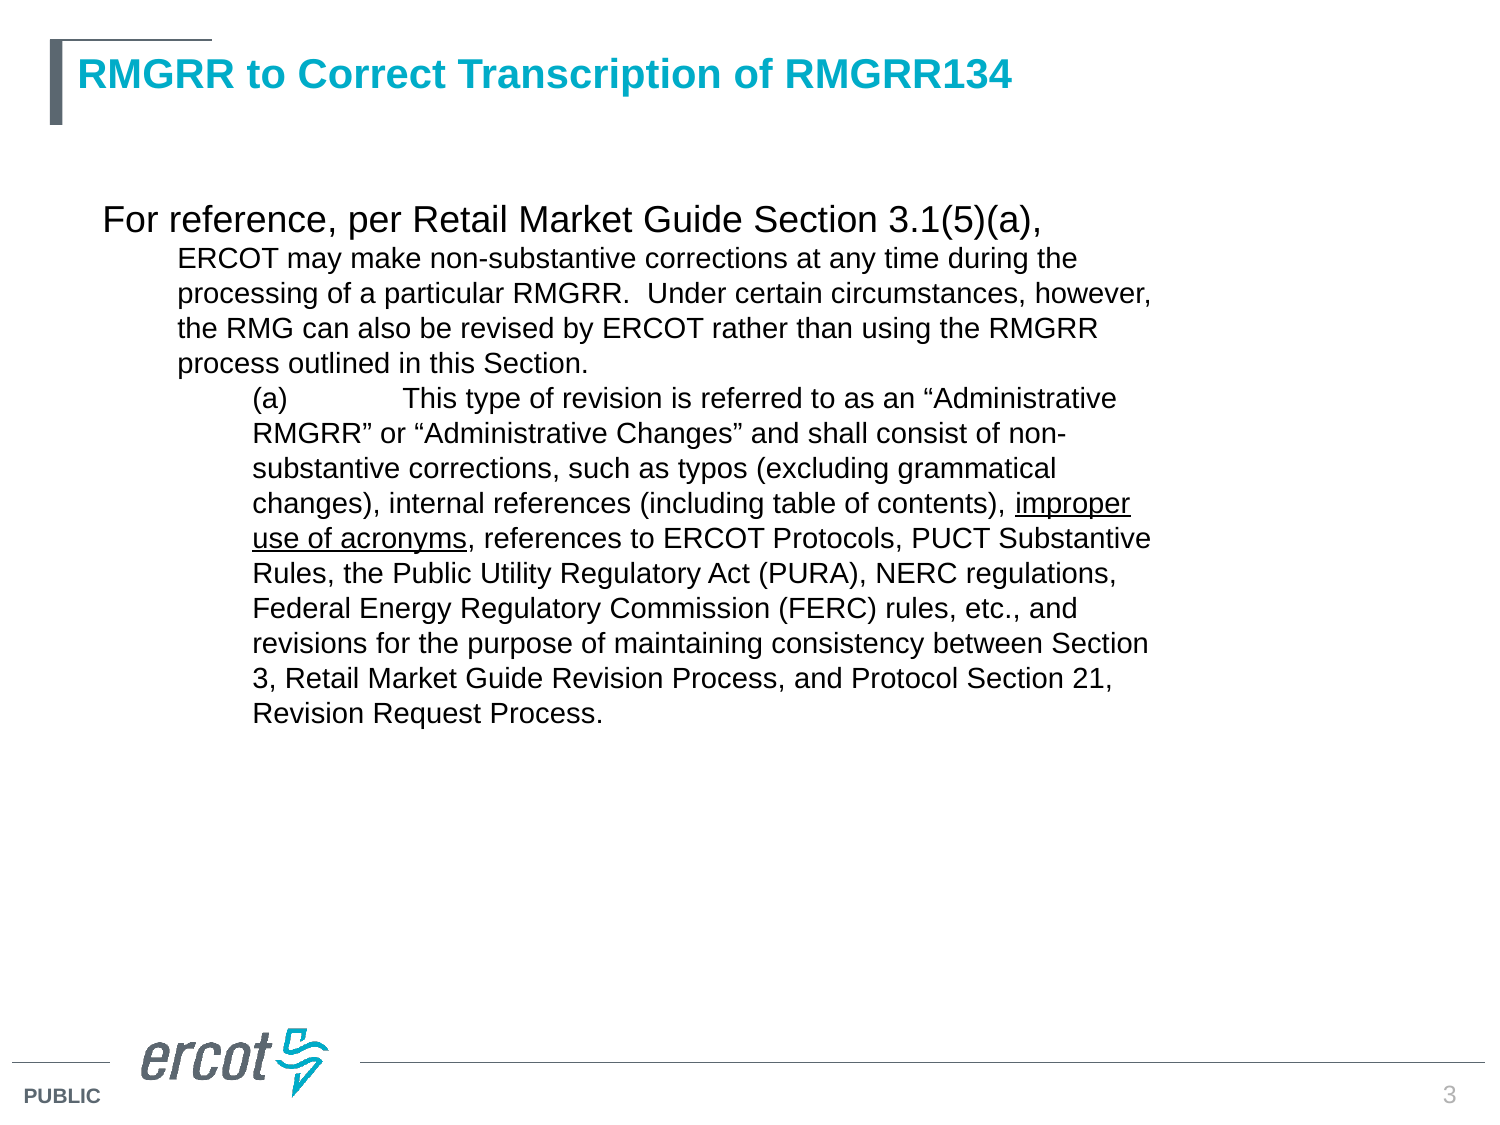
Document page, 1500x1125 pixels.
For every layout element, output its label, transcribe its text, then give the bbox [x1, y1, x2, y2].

title RMGRR to Correct Transcription of RMGRR134 [62, 39, 1450, 125]
text_box For reference, per Retail Market Guide Section 3.1(5)(a), ERCOT may make non-substantive corrections at any time during the processing of a particular RMGRR. Under certain circumstances, however, the RMG can also be revised by ERCOT rather than using the RMGRR process outlined in this Section. (a) This type of revision is referred to as an “Administrative RMGRR” or “Administrative Changes” and shall consist of non-substantive corrections, such as typos (excluding grammatical changes), internal references (including table of contents), improper use of acronyms, references to ERCOT Protocols, PUCT Substantive Rules, the Public Utility Regulatory Act (PURA), NERC regulations, Federal Energy Regulatory Commission (FERC) rules, etc., and revisions for the purpose of maintaining consistency between Section 3, Retail Market Guide Revision Process, and Protocol Section 21, Revision Request Process. [87, 187, 1192, 827]
picture [137, 1024, 332, 1100]
slide_number 3 [1412, 1076, 1488, 1112]
